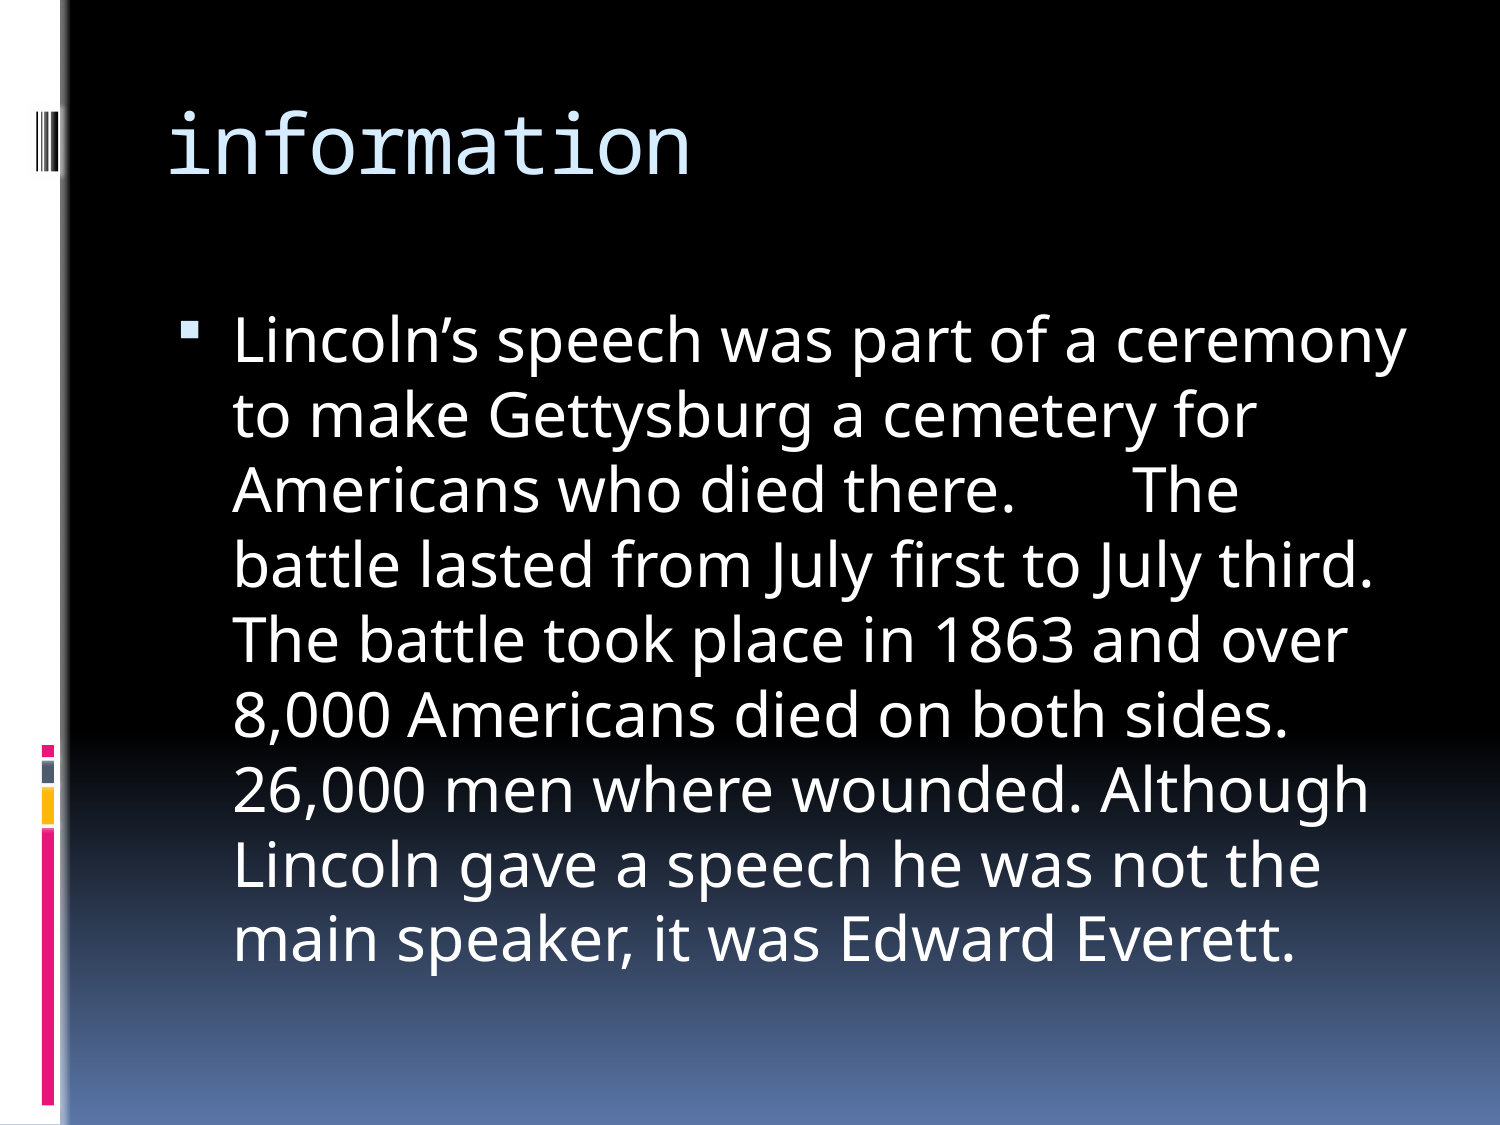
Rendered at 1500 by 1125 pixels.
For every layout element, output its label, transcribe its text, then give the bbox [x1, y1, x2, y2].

title information [150, 83, 1425, 234]
list Lincoln’s speech was part of a ceremony to make Gettysburg a cemetery for Americans who died there. The battle lasted from July first to July third. The battle took place in 1863 and over 8,000 Americans died on both sides. 26,000 men where wounded. Although Lincoln gave a speech he was not the main speaker, it was Edward Everett. [150, 292, 1425, 1043]
